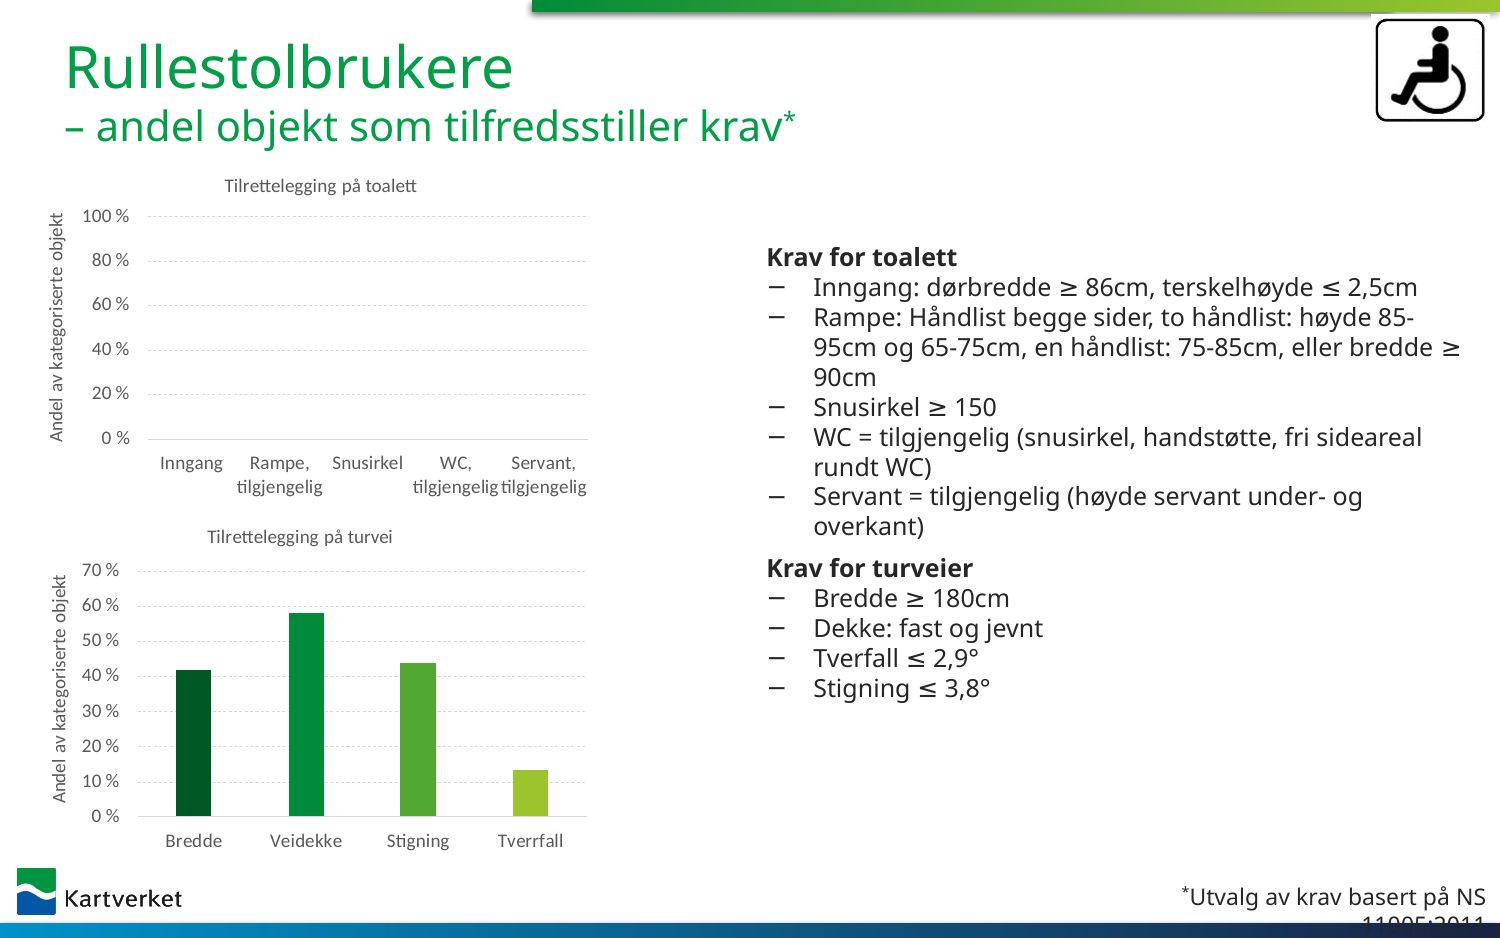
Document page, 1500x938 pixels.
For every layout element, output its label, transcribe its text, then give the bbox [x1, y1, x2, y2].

picture [41, 520, 598, 859]
text_box Krav for turveier Bredde ≥ 180cm Dekke: fast og jevnt Tverfall ≤ 2,9° Stigning ≤ 3,8° [751, 545, 1483, 710]
text_box *Utvalg av krav basert på NS 11005:2011 [1068, 873, 1500, 938]
text_box Krav for toalett Inngang: dørbredde ≥ 86cm, terskelhøyde ≤ 2,5cm Rampe: Håndlist begge sider, to håndlist: høyde 85-95cm og 65-75cm, en håndlist: 75-85cm, eller bredde ≥ 90cm Snusirkel ≥ 150 WC = tilgjengelig (snusirkel, handstøtte, fri sideareal rundt WC) Servant = tilgjengelig (høyde servant under- og overkant) [751, 234, 1483, 545]
text_box Rullestolbrukere – andel objekt som tilfredsstiller krav* [49, 14, 1431, 158]
picture [41, 166, 599, 505]
picture [1371, 13, 1491, 127]
